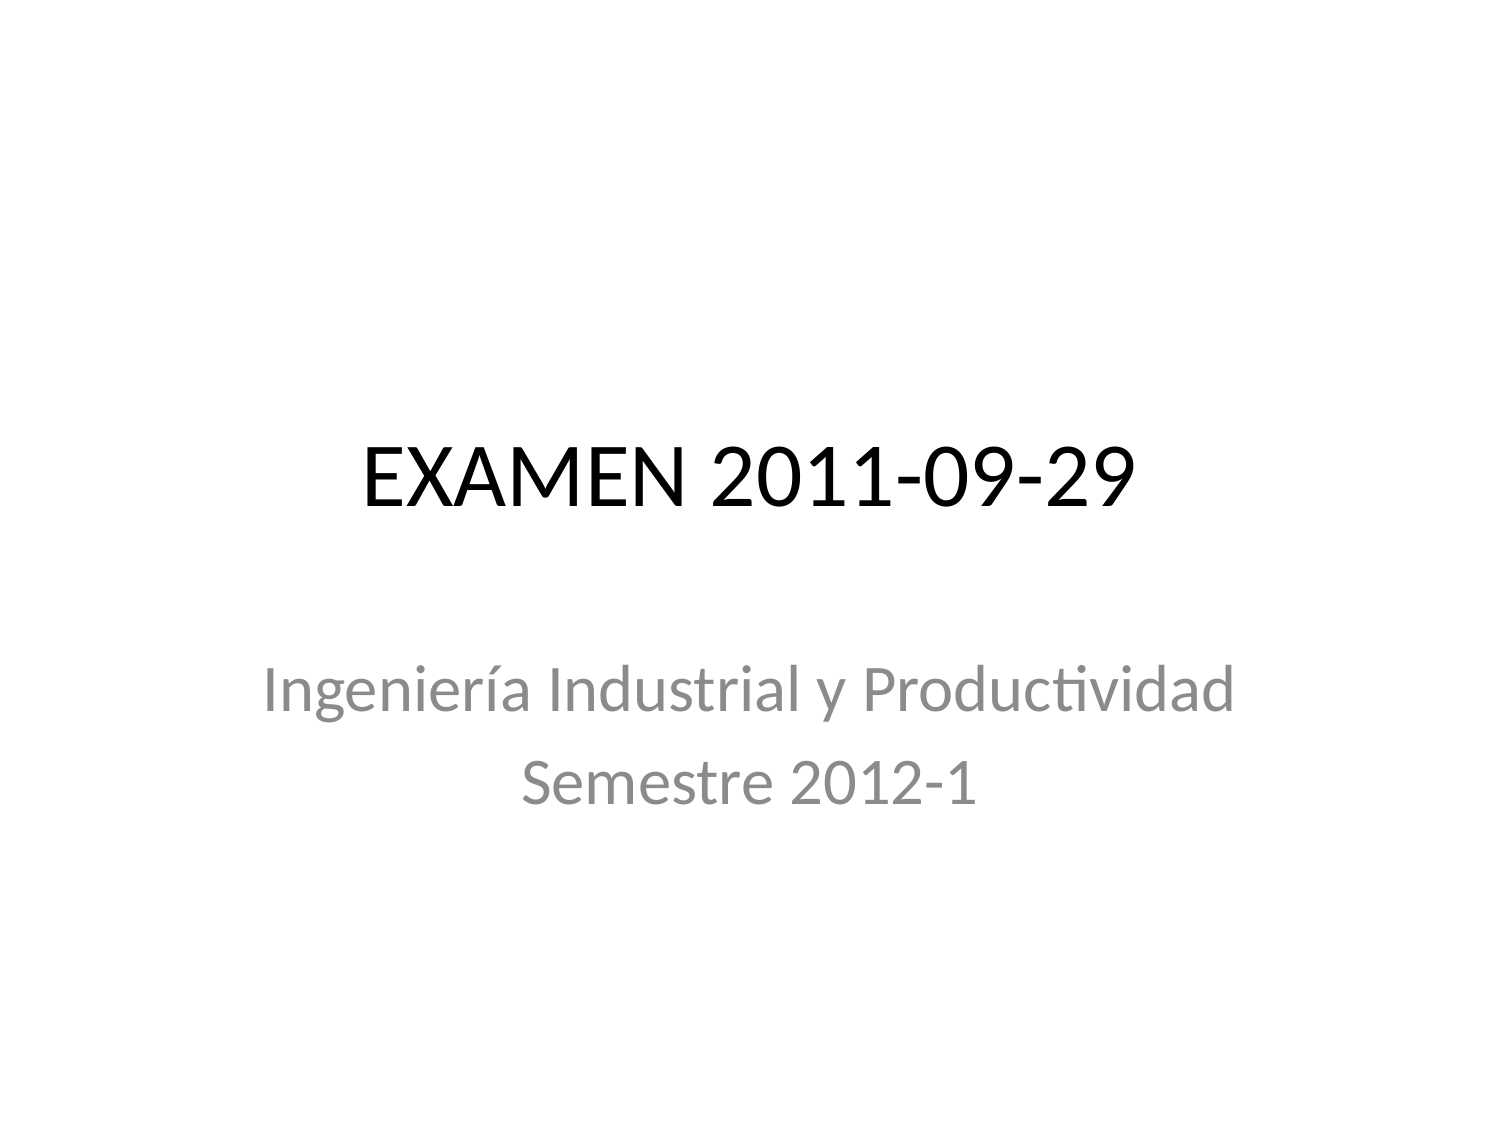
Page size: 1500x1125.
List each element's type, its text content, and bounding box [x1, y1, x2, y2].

subtitle Ingeniería Industrial y Productividad Semestre 2012-1 [225, 637, 1275, 925]
title EXAMEN 2011-09-29 [112, 349, 1388, 591]
